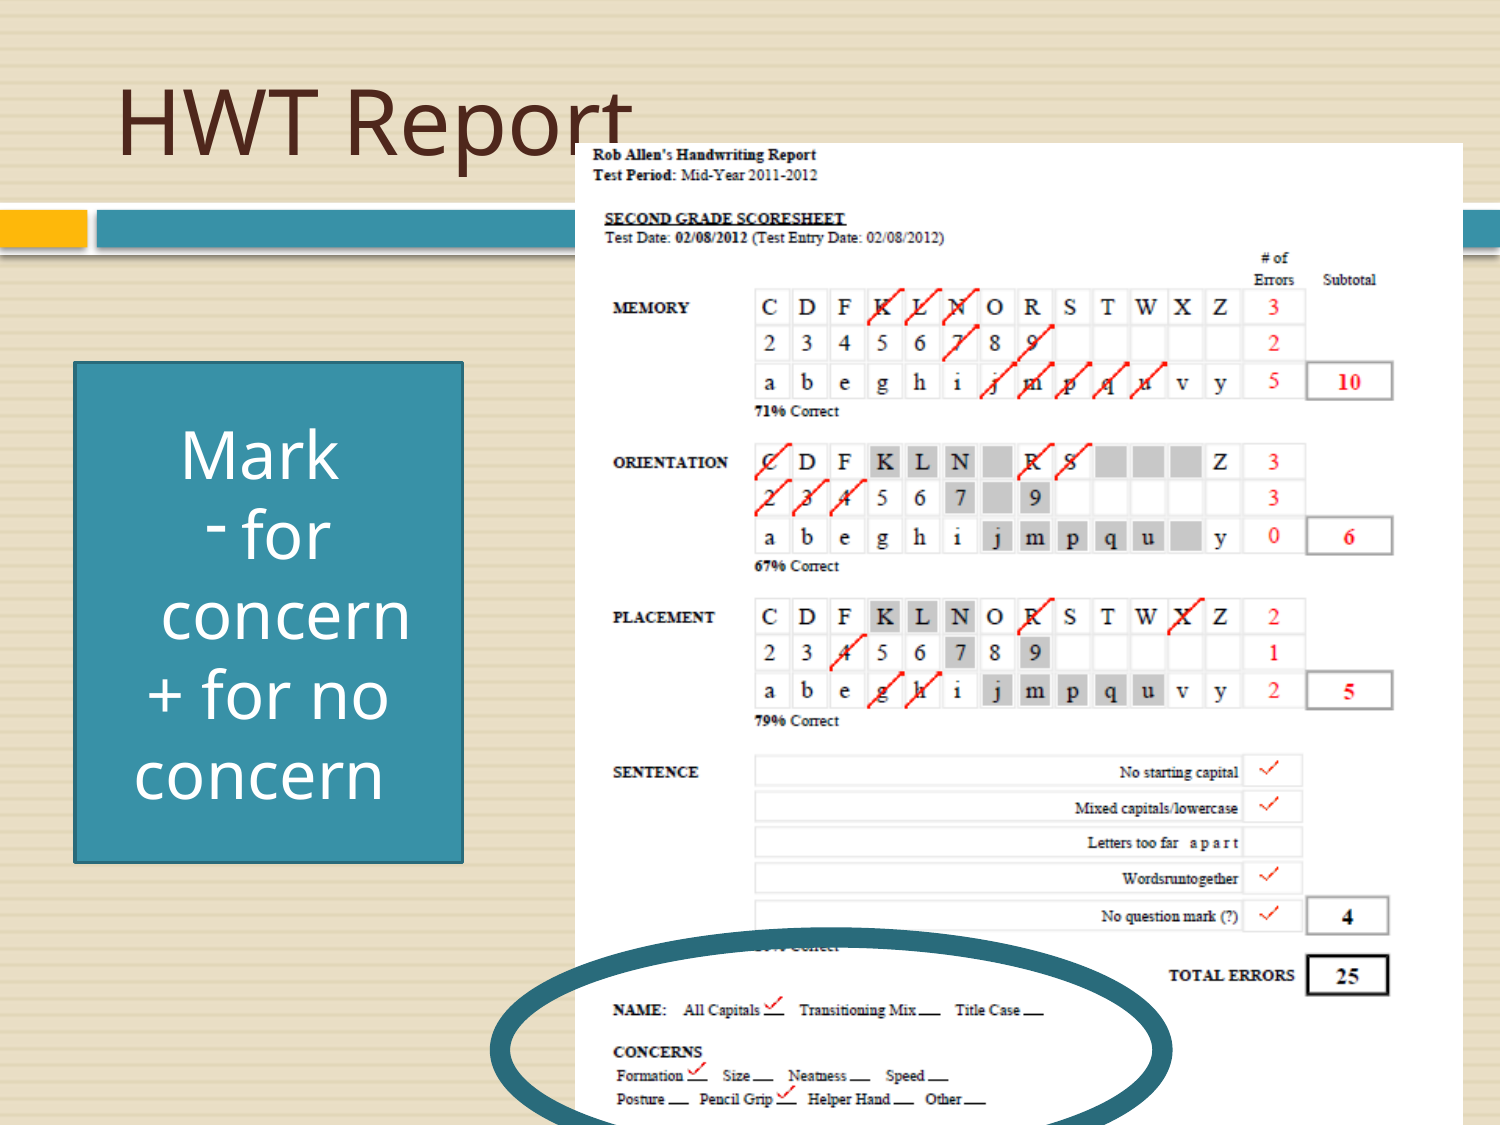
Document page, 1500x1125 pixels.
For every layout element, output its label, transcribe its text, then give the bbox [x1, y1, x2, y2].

text_box Mark for concern + for no concern [73, 361, 464, 864]
title HWT Report [99, 37, 1438, 201]
picture [574, 143, 1463, 1125]
text_box [498, 979, 568, 1120]
